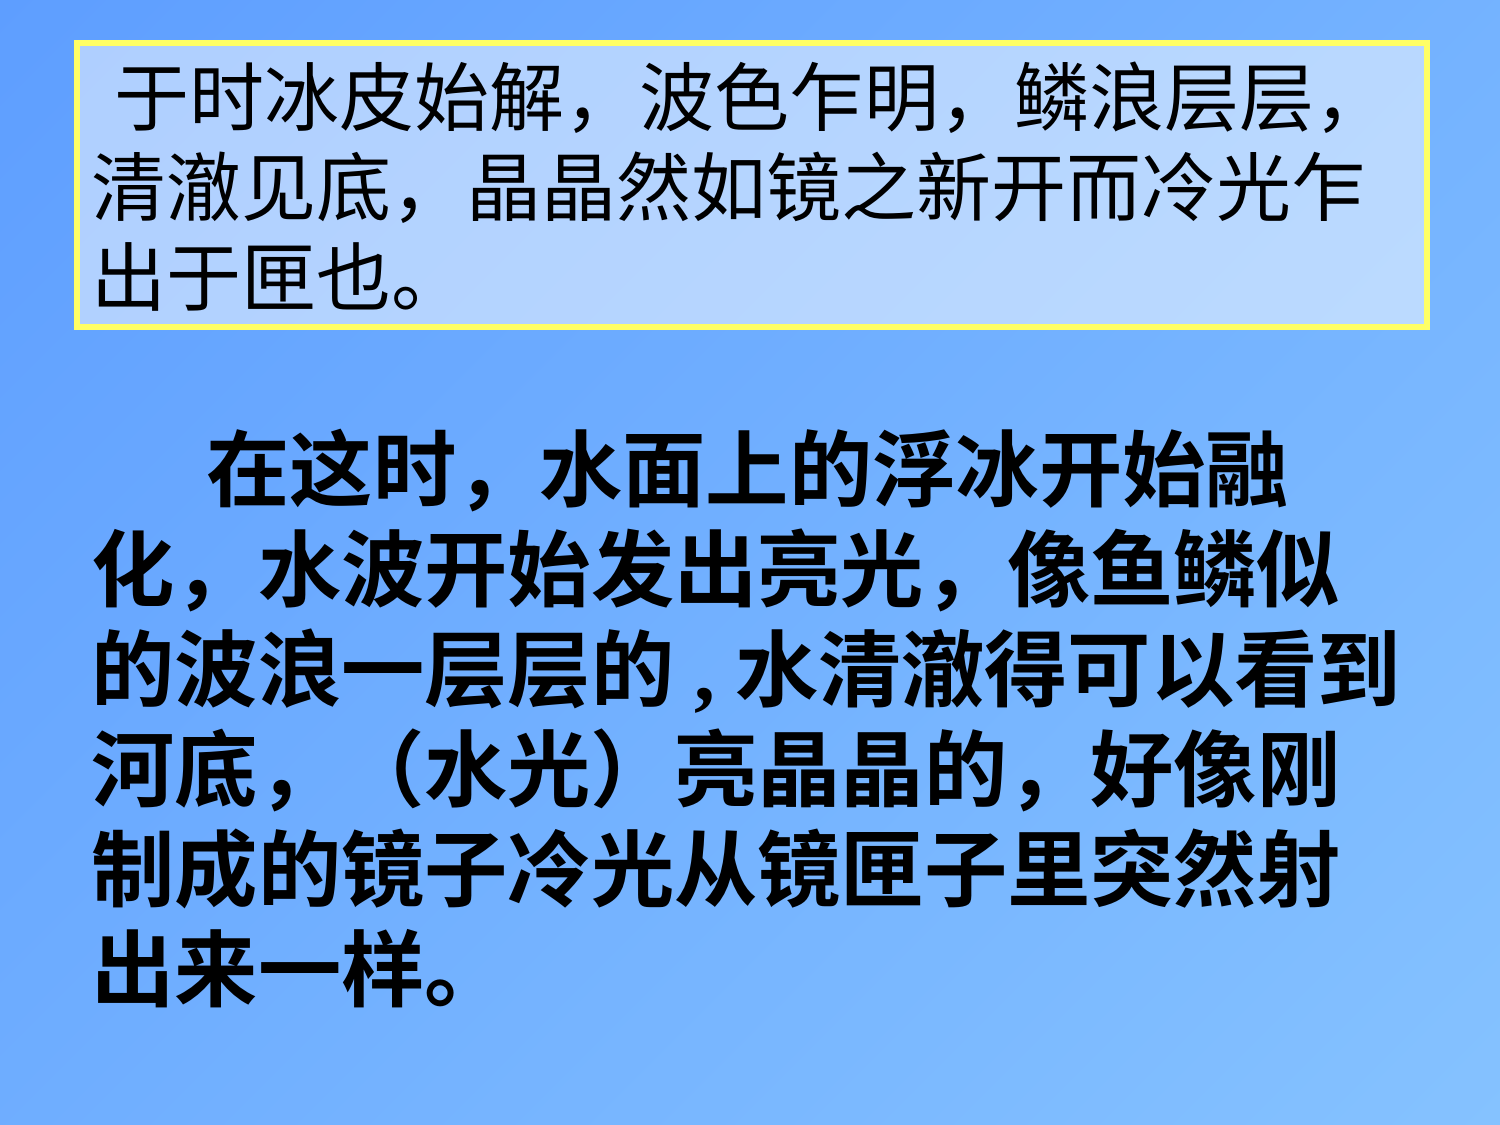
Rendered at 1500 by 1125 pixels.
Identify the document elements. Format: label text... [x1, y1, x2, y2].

text_box 在这时，水面上的浮冰开始融化，水波开始发出亮光，像鱼鳞似的波浪一层层的,水清澈得可以看到河底，（水光）亮晶晶的，好像刚制成的镜子冷光从镜匣子里突然射出来一样。 [76, 409, 1424, 1125]
text_box 于时冰皮始解，波色乍明，鳞浪层层，清澈见底，晶晶然如镜之新开而冷光乍出于匣也。 [76, 42, 1427, 328]
